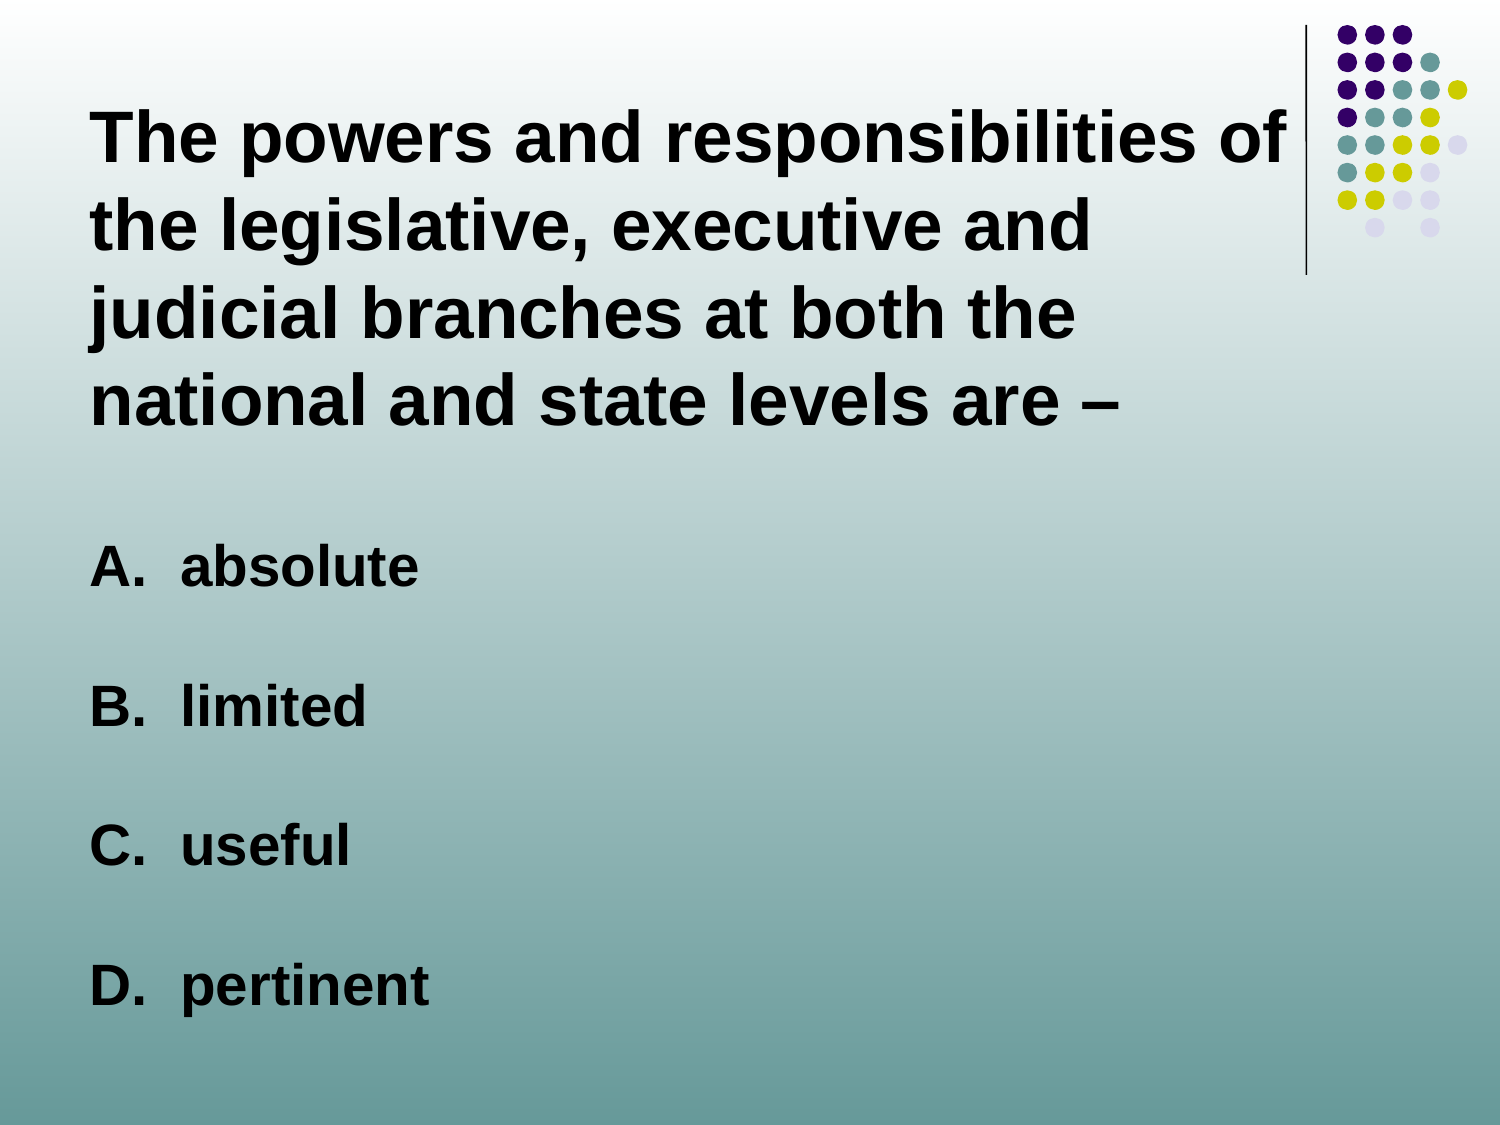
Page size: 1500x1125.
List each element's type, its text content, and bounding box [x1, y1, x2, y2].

text_box The powers and responsibilities of the legislative, executive and judicial branches at both the national and state levels are – A. absolute B. limited C. useful D. pertinent [75, 899, 1313, 1113]
